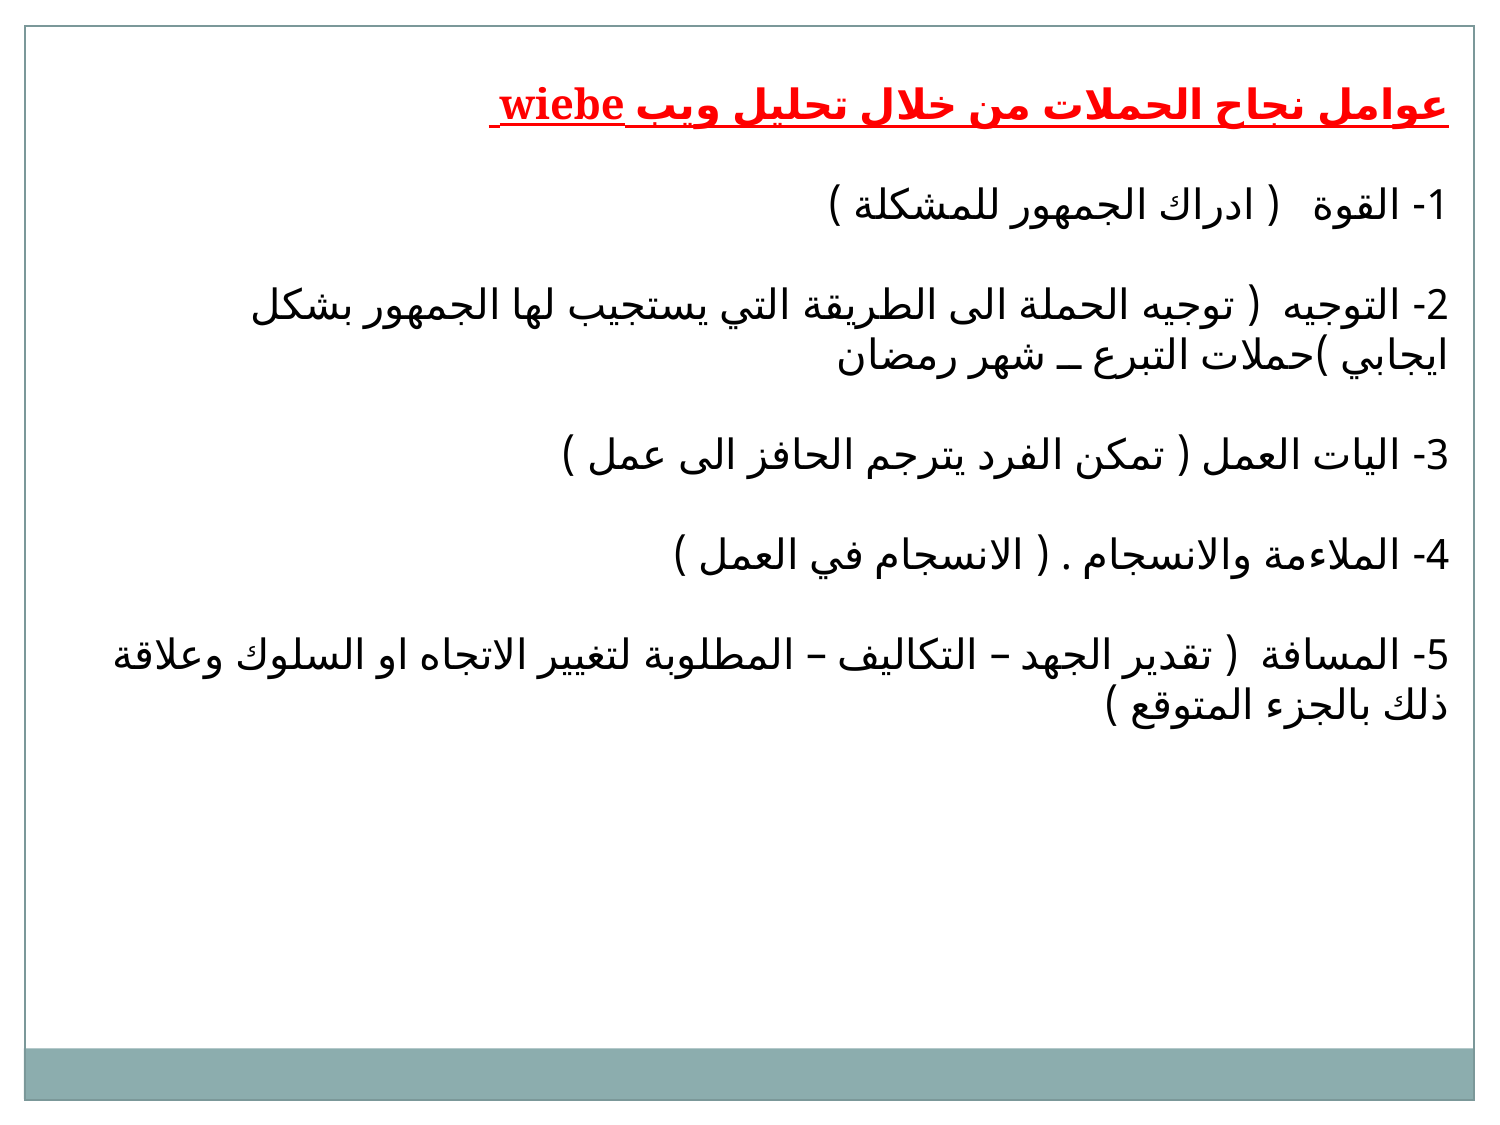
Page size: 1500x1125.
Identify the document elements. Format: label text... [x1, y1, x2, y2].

text_box عوامل نجاح الحملات من خلال تحليل ويب wiebe 1- القوة ( ادراك الجمهور للمشكلة ) 2- التوجيه ( توجيه الحملة الى الطريقة التي يستجيب لها الجمهور بشكل ايجابي )حملات التبرع ــ شهر رمضان 3- اليات العمل ( تمكن الفرد يترجم الحافز الى عمل ) 4- الملاءمة والانسجام . ( الانسجام في العمل ) 5- المسافة ( تقدير الجهد – التكاليف – المطلوبة لتغيير الاتجاه او السلوك وعلاقة ذلك بالجزء المتوقع ) [46, 70, 1464, 736]
